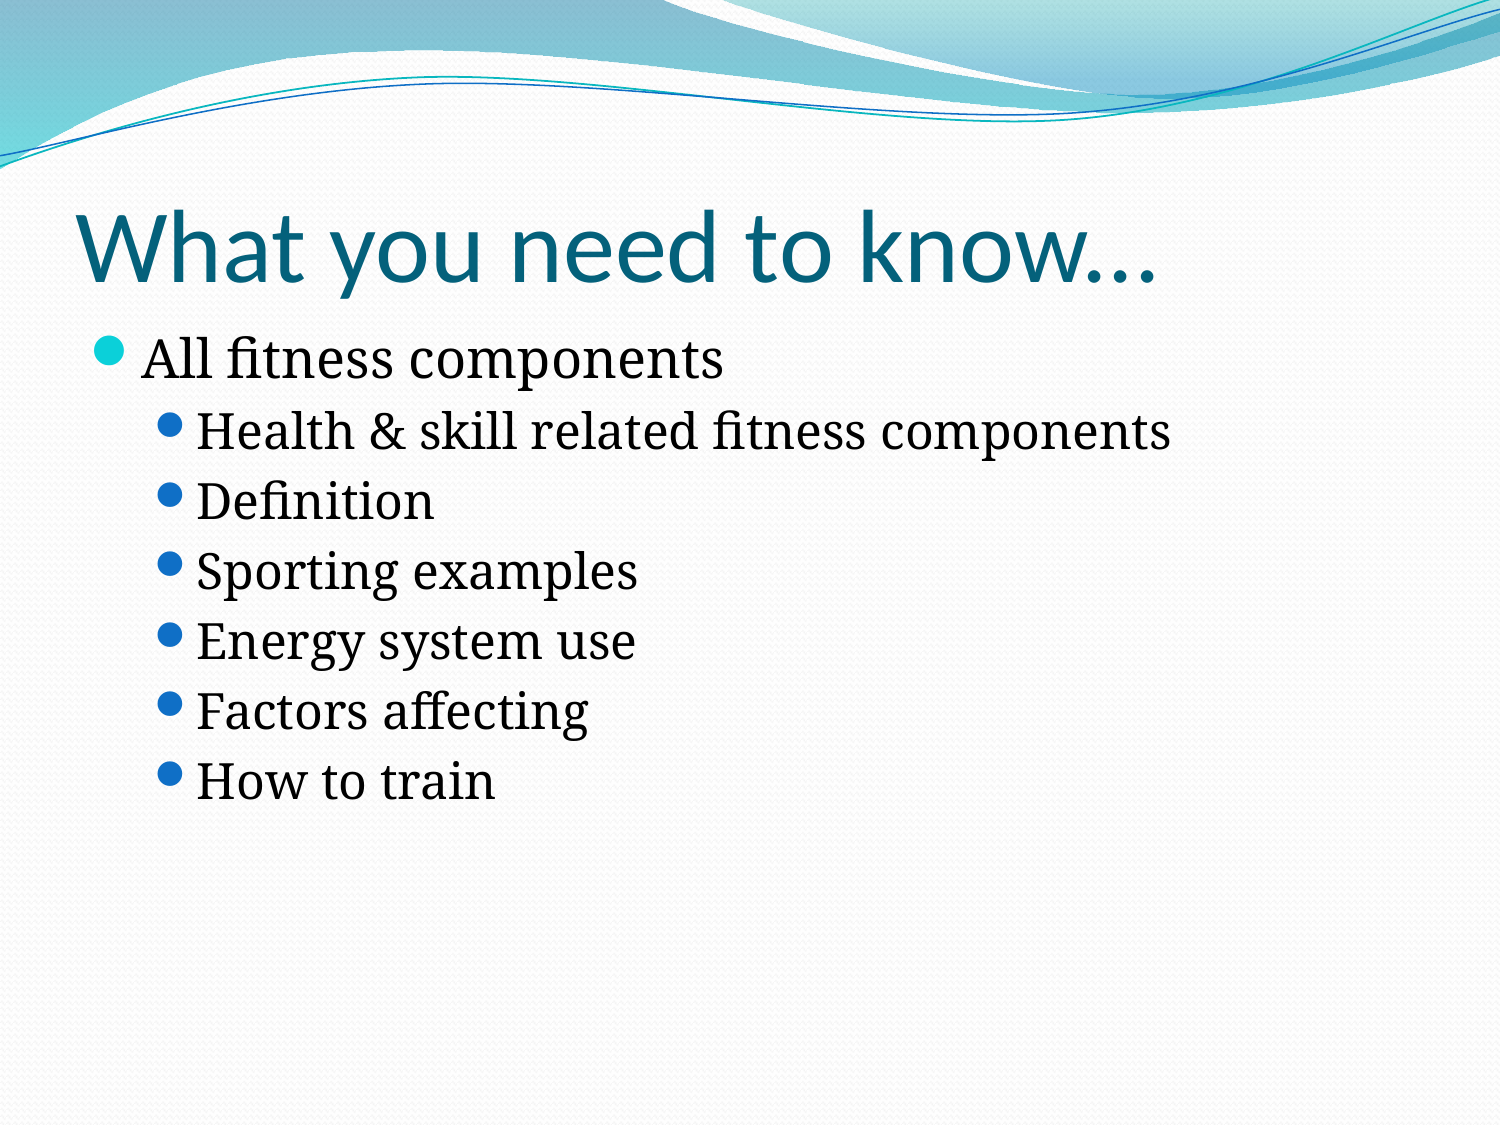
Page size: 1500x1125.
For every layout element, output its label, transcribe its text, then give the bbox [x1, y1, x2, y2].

title What you need to know... [75, 115, 1425, 303]
list All fitness components Health & skill related fitness components Definition Sporting examples Energy system use Factors affecting How to train [75, 317, 1425, 1038]
